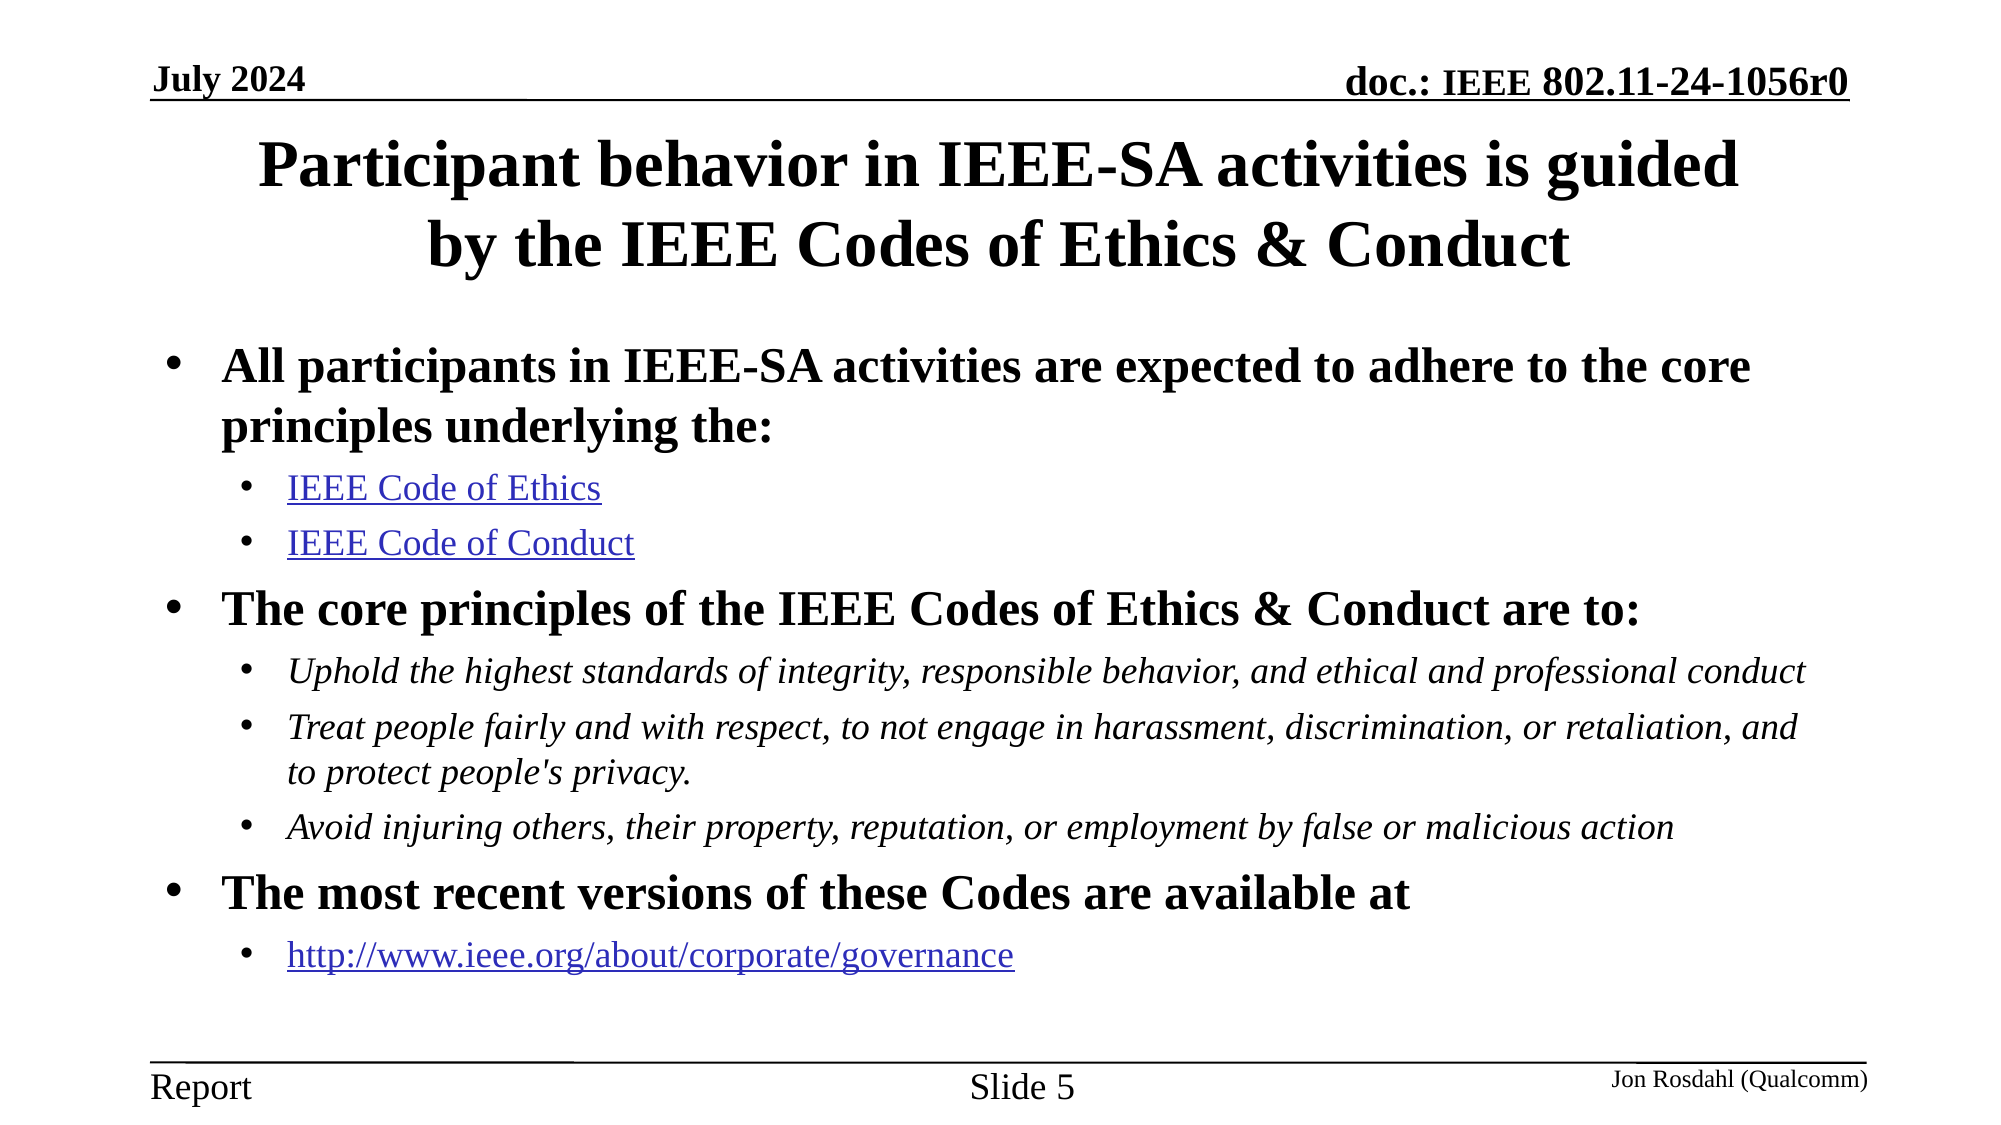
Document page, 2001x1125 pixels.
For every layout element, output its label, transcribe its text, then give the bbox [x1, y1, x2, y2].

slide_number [152, 54, 563, 100]
footer Jon Rosdahl (Qualcomm) [1171, 1061, 1869, 1093]
slide_number Slide 5 [950, 1061, 1095, 1125]
list All participants in IEEE-SA activities are expected to adhere to the core principles underlying the: IEEE Code of Ethics IEEE Code of Conduct The core principles of the IEEE Codes of Ethics & Conduct are to: Uphold the highest standards of integrity, responsible behavior, and ethical and professional conduct Treat people fairly and with respect, to not engage in harassment, discrimination, or retaliation, and to protect people's privacy. Avoid injuring others, their property, reputation, or employment by false or malicious action The most recent versions of these Codes are available at http://www.ieee.org/about/corporate/governance [149, 324, 1850, 1000]
title Participant behavior in IEEE-SA activities is guided by the IEEE Codes of Ethics & Conduct [149, 112, 1850, 288]
